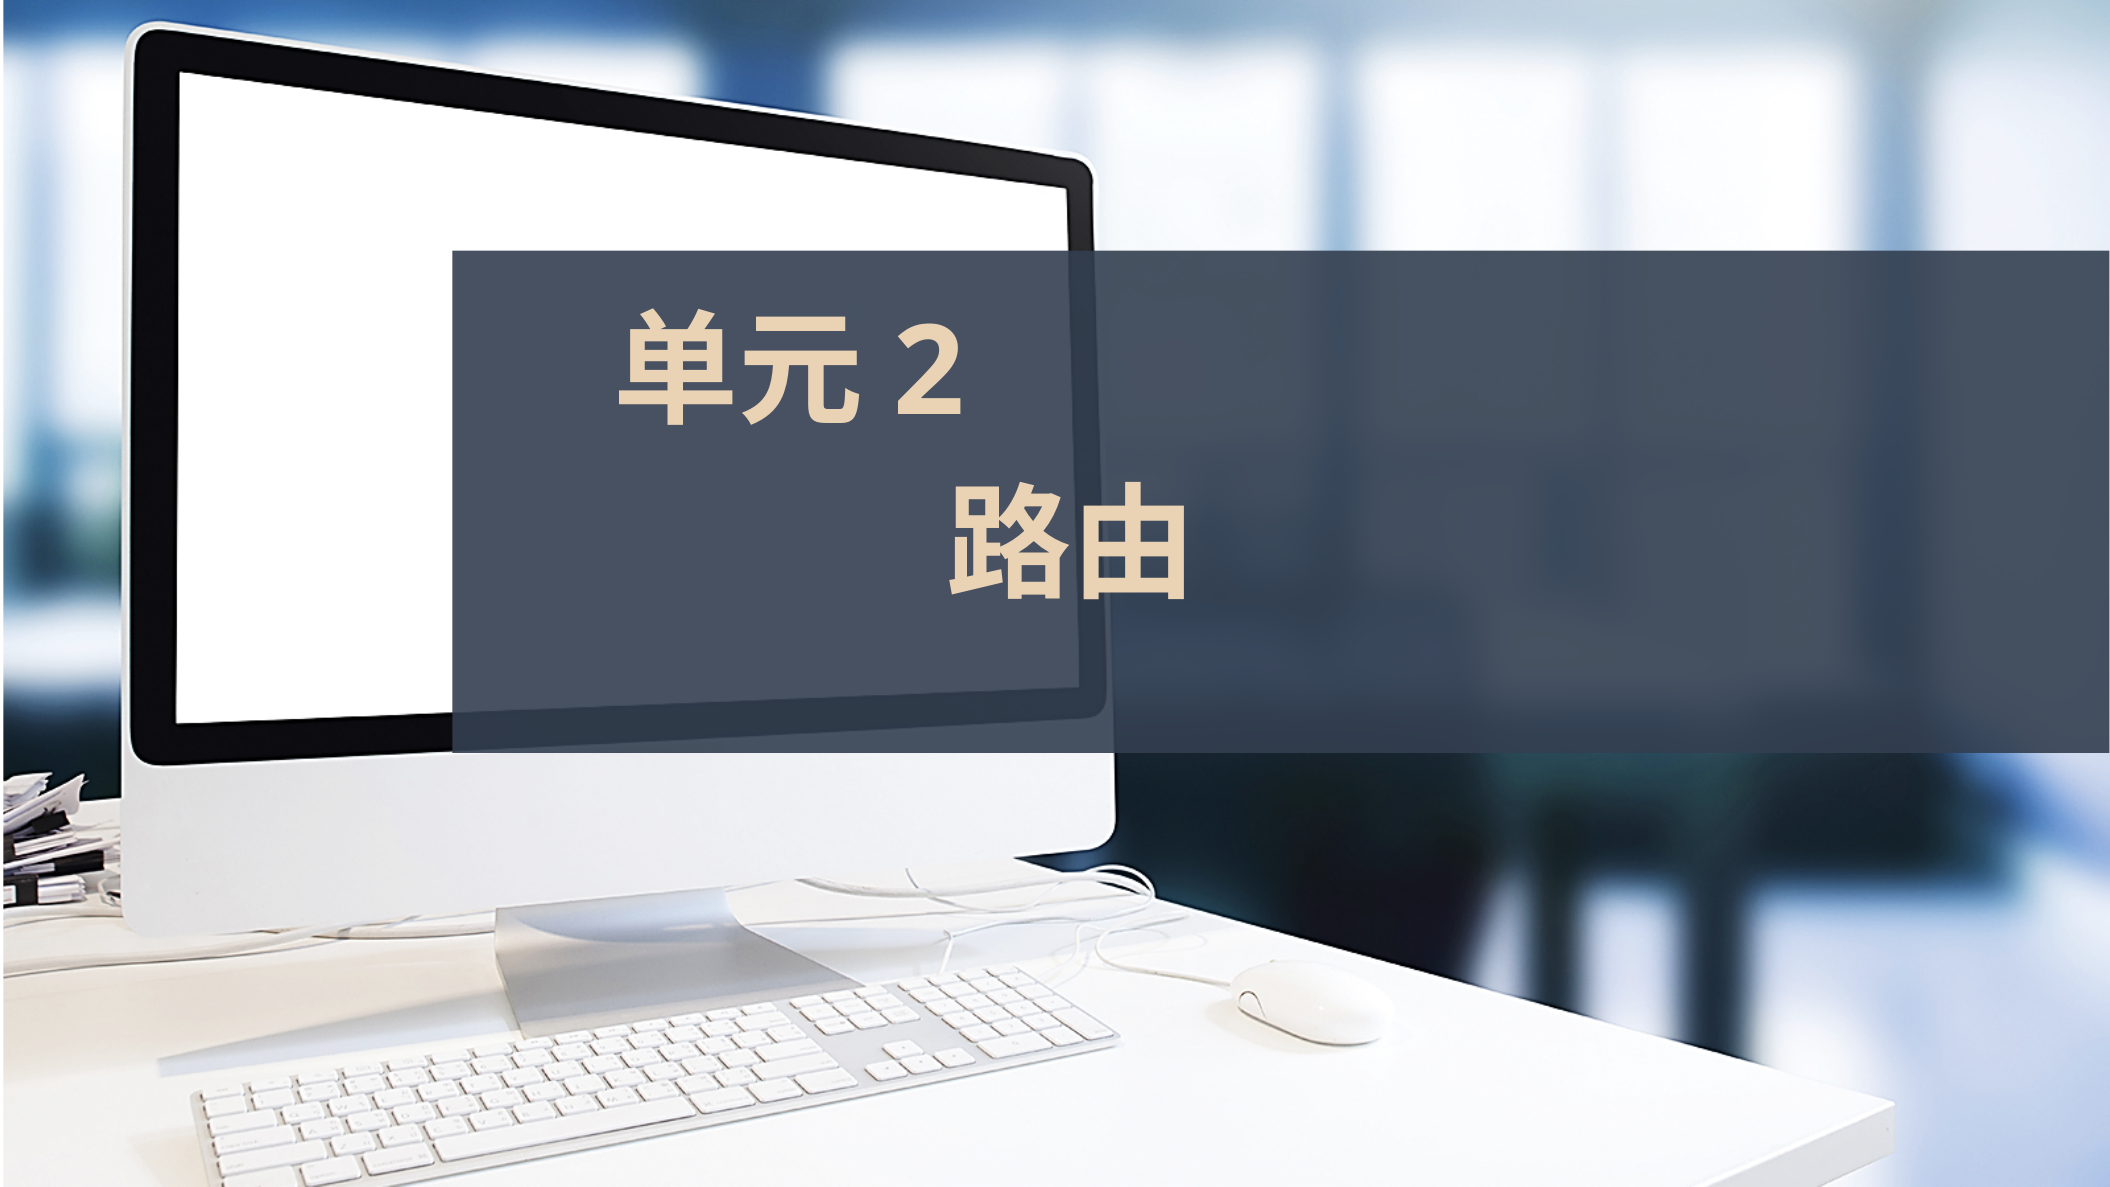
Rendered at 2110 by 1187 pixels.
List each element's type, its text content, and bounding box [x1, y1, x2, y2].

text_box [451, 250, 2110, 754]
text_box 单元2 [613, 289, 986, 440]
text_box [2, 0, 2110, 1187]
text_box 路由 [946, 463, 2061, 614]
